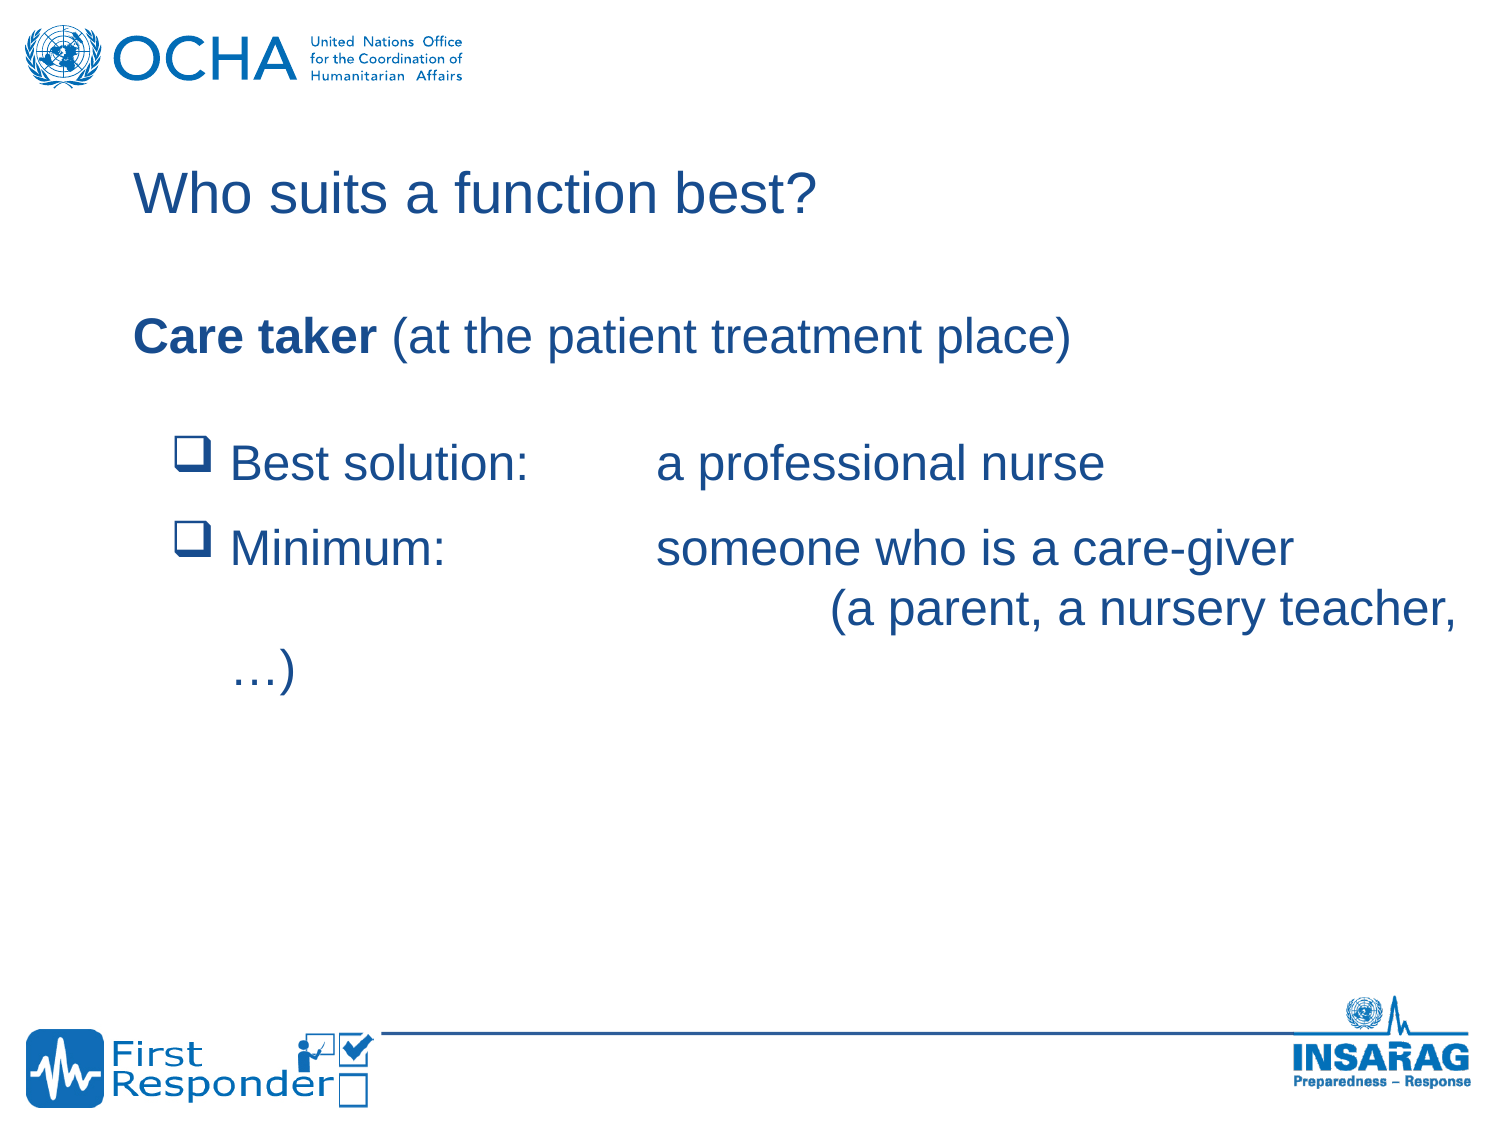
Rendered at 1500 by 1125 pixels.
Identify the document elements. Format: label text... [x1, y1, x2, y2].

list Care taker (at the patient treatment place) Best solution: a professional nurse Minimum: someone who is a care-giver (a parent, a nursery teacher, …) [118, 295, 1481, 931]
picture [24, 1024, 375, 1113]
picture [1287, 995, 1471, 1094]
text_box Who suits a function best? [111, 147, 834, 233]
